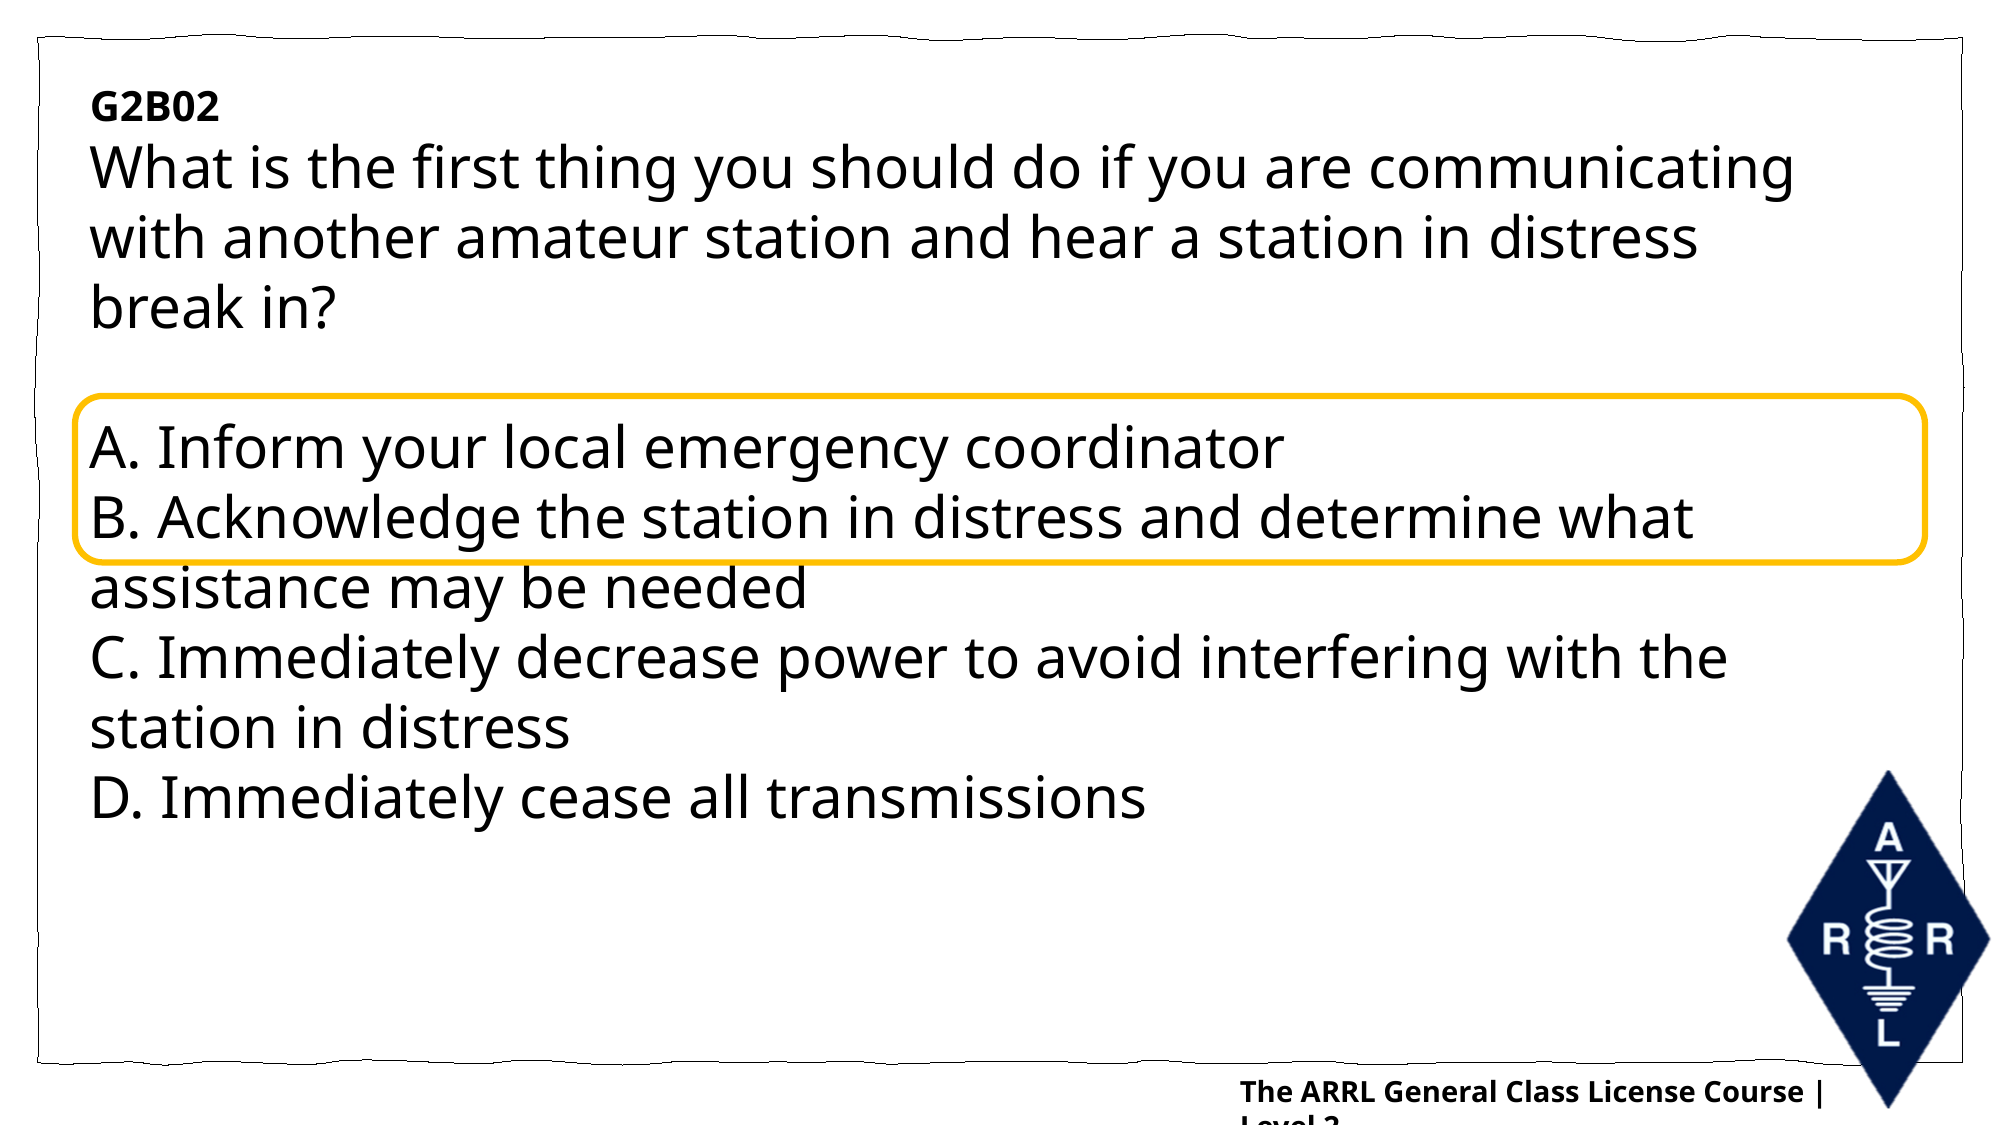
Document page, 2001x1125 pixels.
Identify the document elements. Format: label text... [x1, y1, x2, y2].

picture [1773, 752, 1999, 1125]
text_box G2B02 What is the first thing you should do if you are communicating with another amateur station and hear a station in distress break in? A. Inform your local emergency coordinator B. Acknowledge the station in distress and determine what assistance may be needed C. Immediately decrease power to avoid interfering with the station in distress D. Immediately cease all transmissions [75, 72, 1850, 413]
text_box G2B02 What is the first thing you should do if you are communicating with another amateur station and hear a station in distress break in? A. Inform your local emergency coordinator B. Acknowledge the station in distress and determine what assistance may be needed C. Immediately decrease power to avoid interfering with the station in distress D. Immediately cease all transmissions [75, 546, 1850, 838]
text_box [73, 394, 1927, 564]
